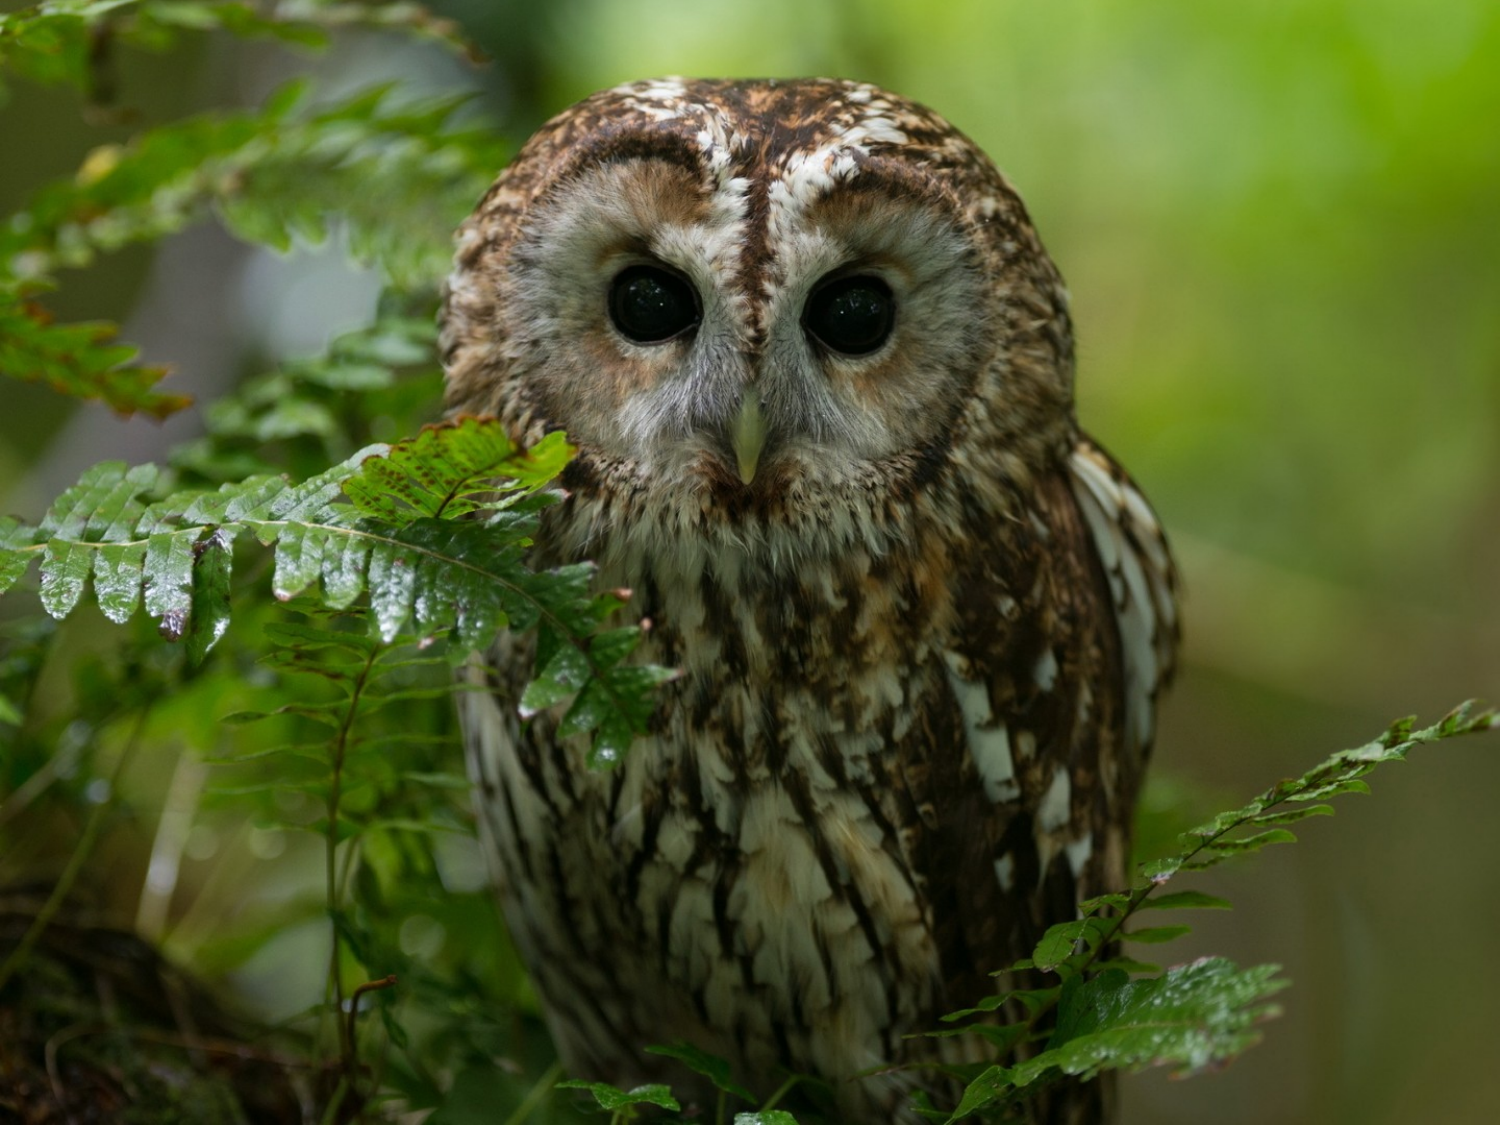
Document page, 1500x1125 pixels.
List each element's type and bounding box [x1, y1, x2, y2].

list [0, 0, 1500, 1125]
